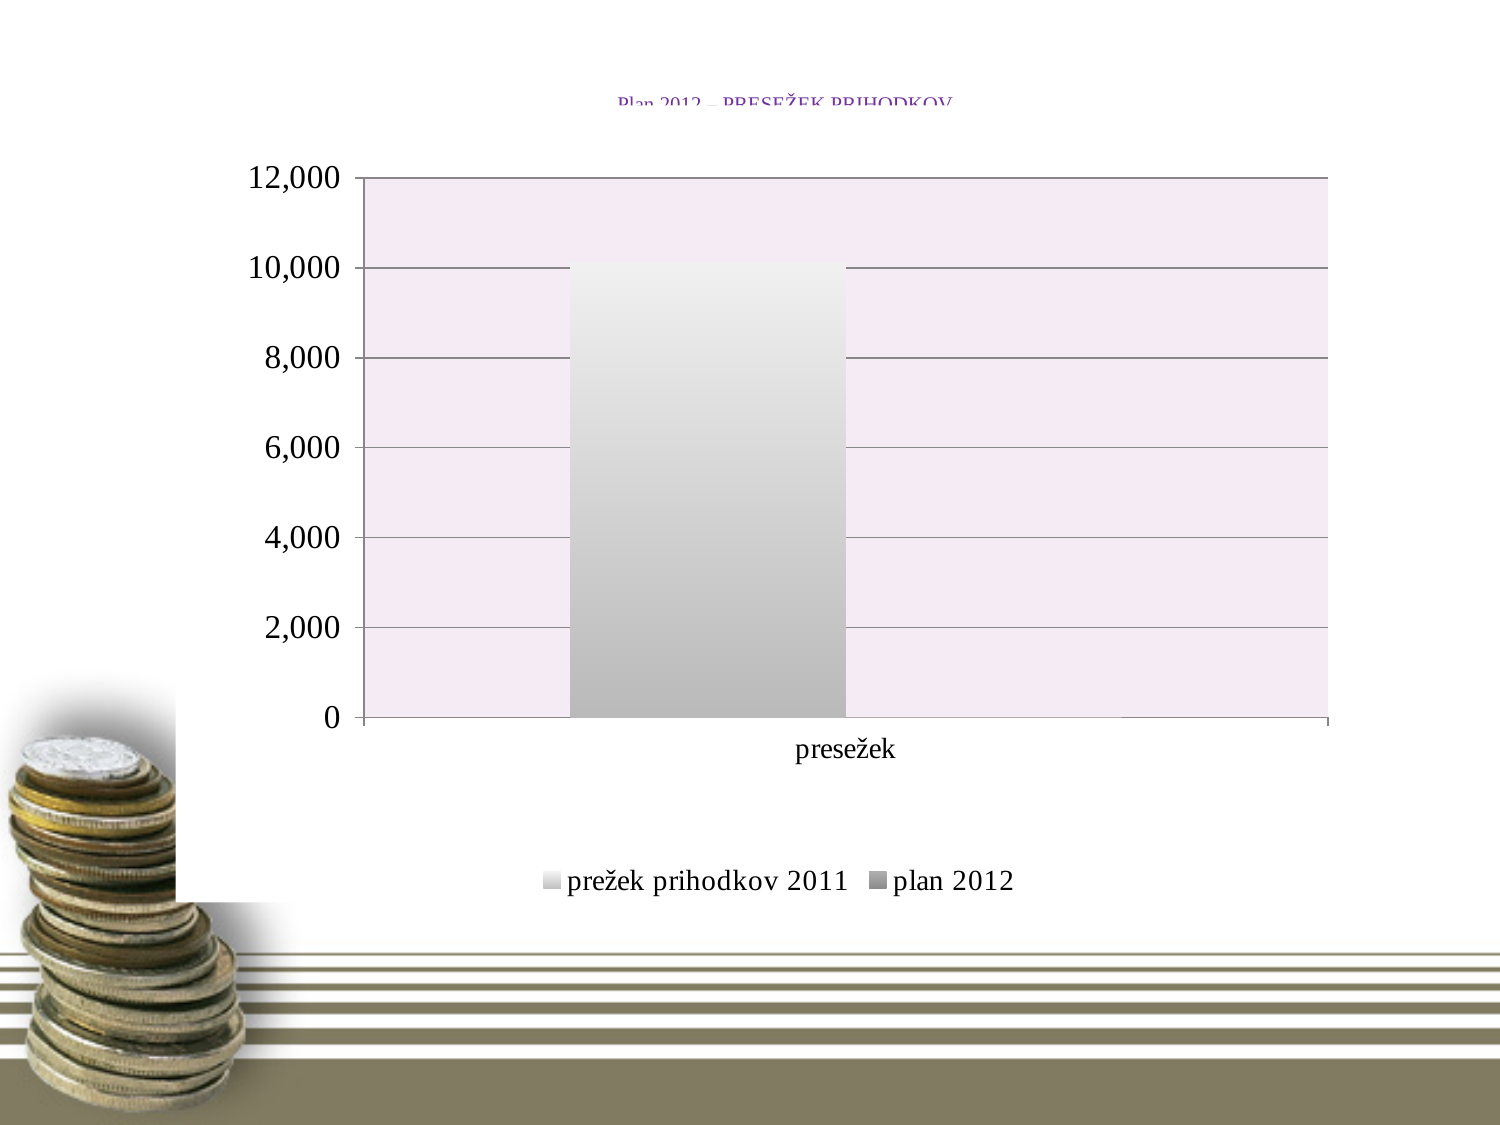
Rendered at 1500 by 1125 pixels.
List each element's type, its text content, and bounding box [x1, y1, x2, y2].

title Plan 2012 – PRESEŽEK PRIHODKOV [234, 81, 1337, 103]
picture [0, 0, 1500, 1125]
chart [175, 105, 1383, 903]
